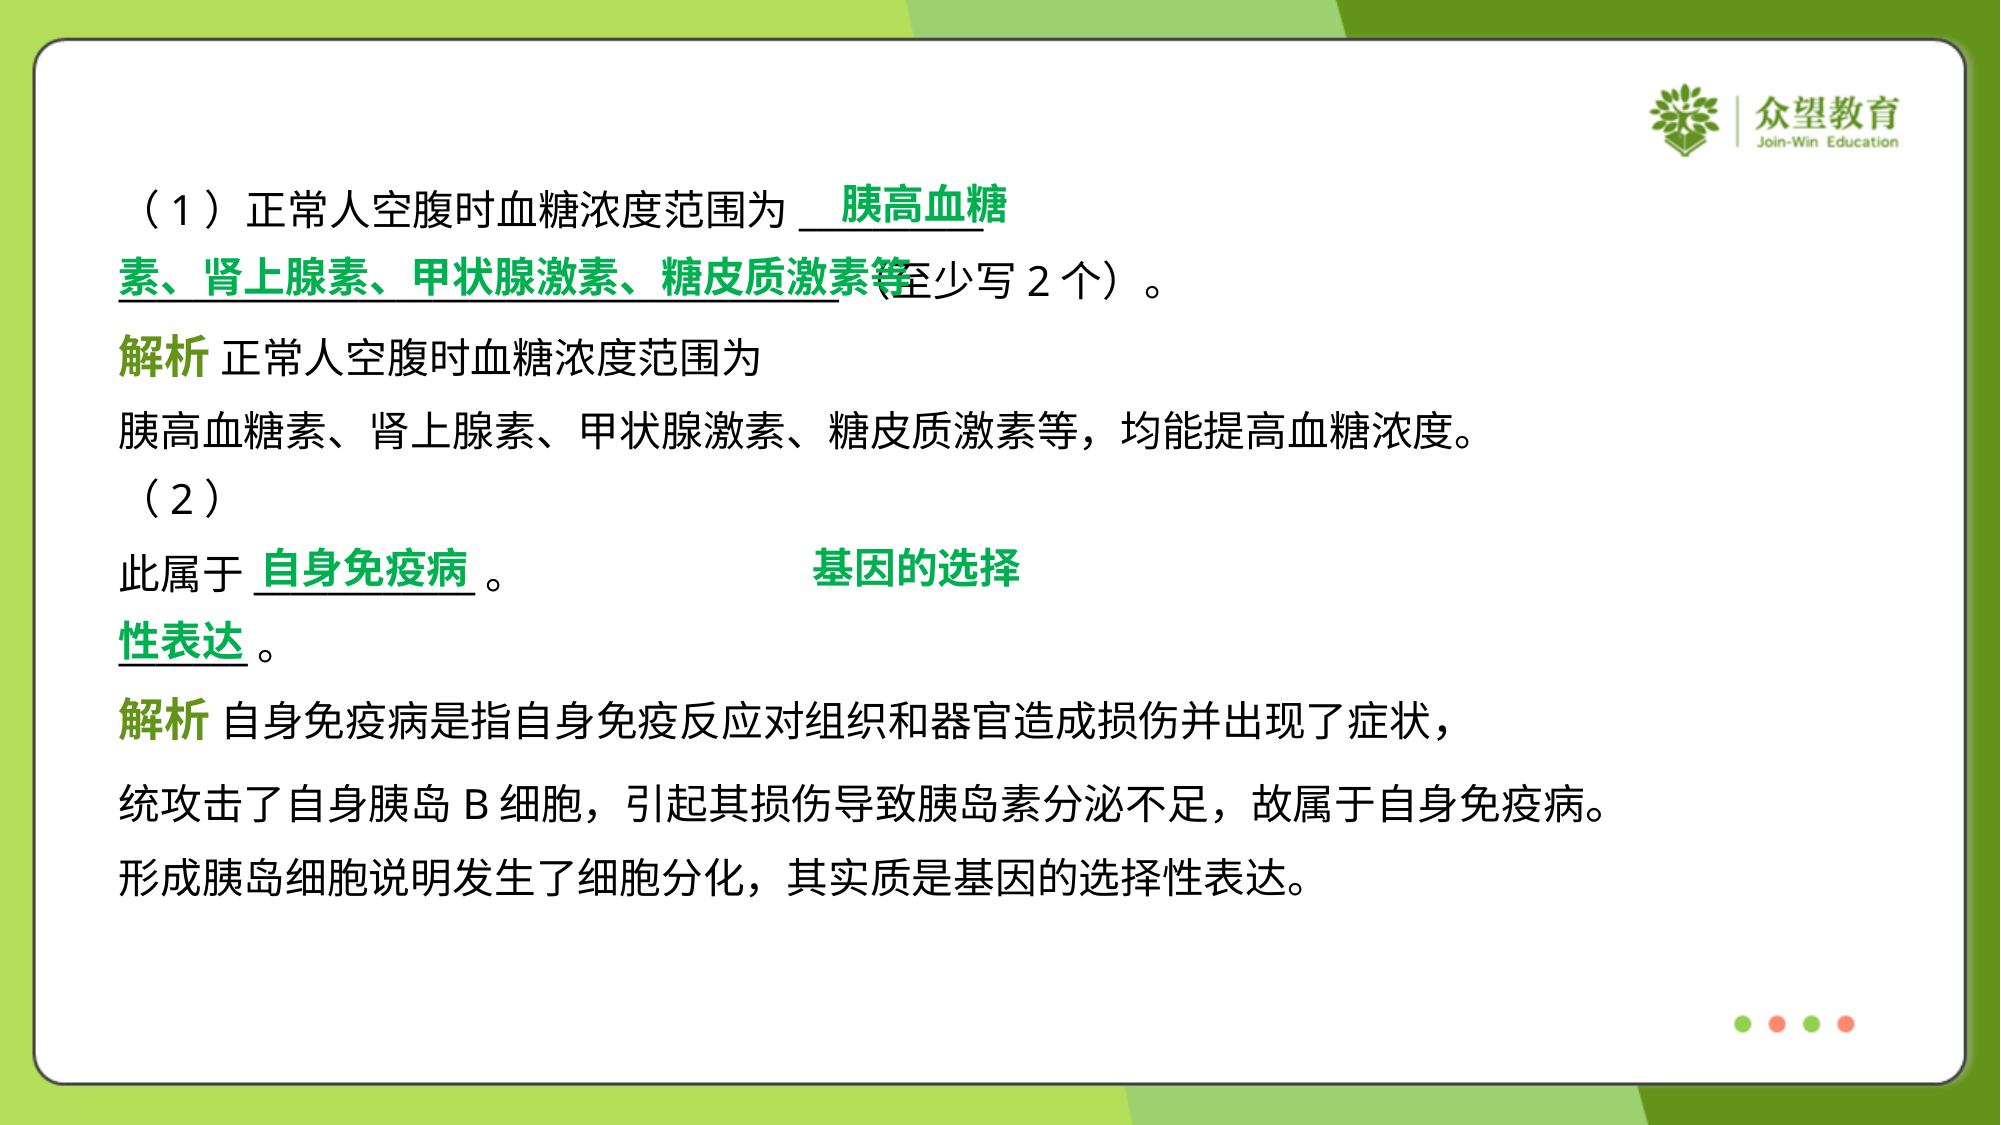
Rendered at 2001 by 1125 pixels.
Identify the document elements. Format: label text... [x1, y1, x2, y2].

picture [0, 0, 2000, 1125]
text_box 基因的选择 性表达 [118, 516, 1882, 658]
text_box 胰高血糖 素、肾上腺素、甲状腺激素、糖皮质激素等 [118, 152, 1882, 294]
